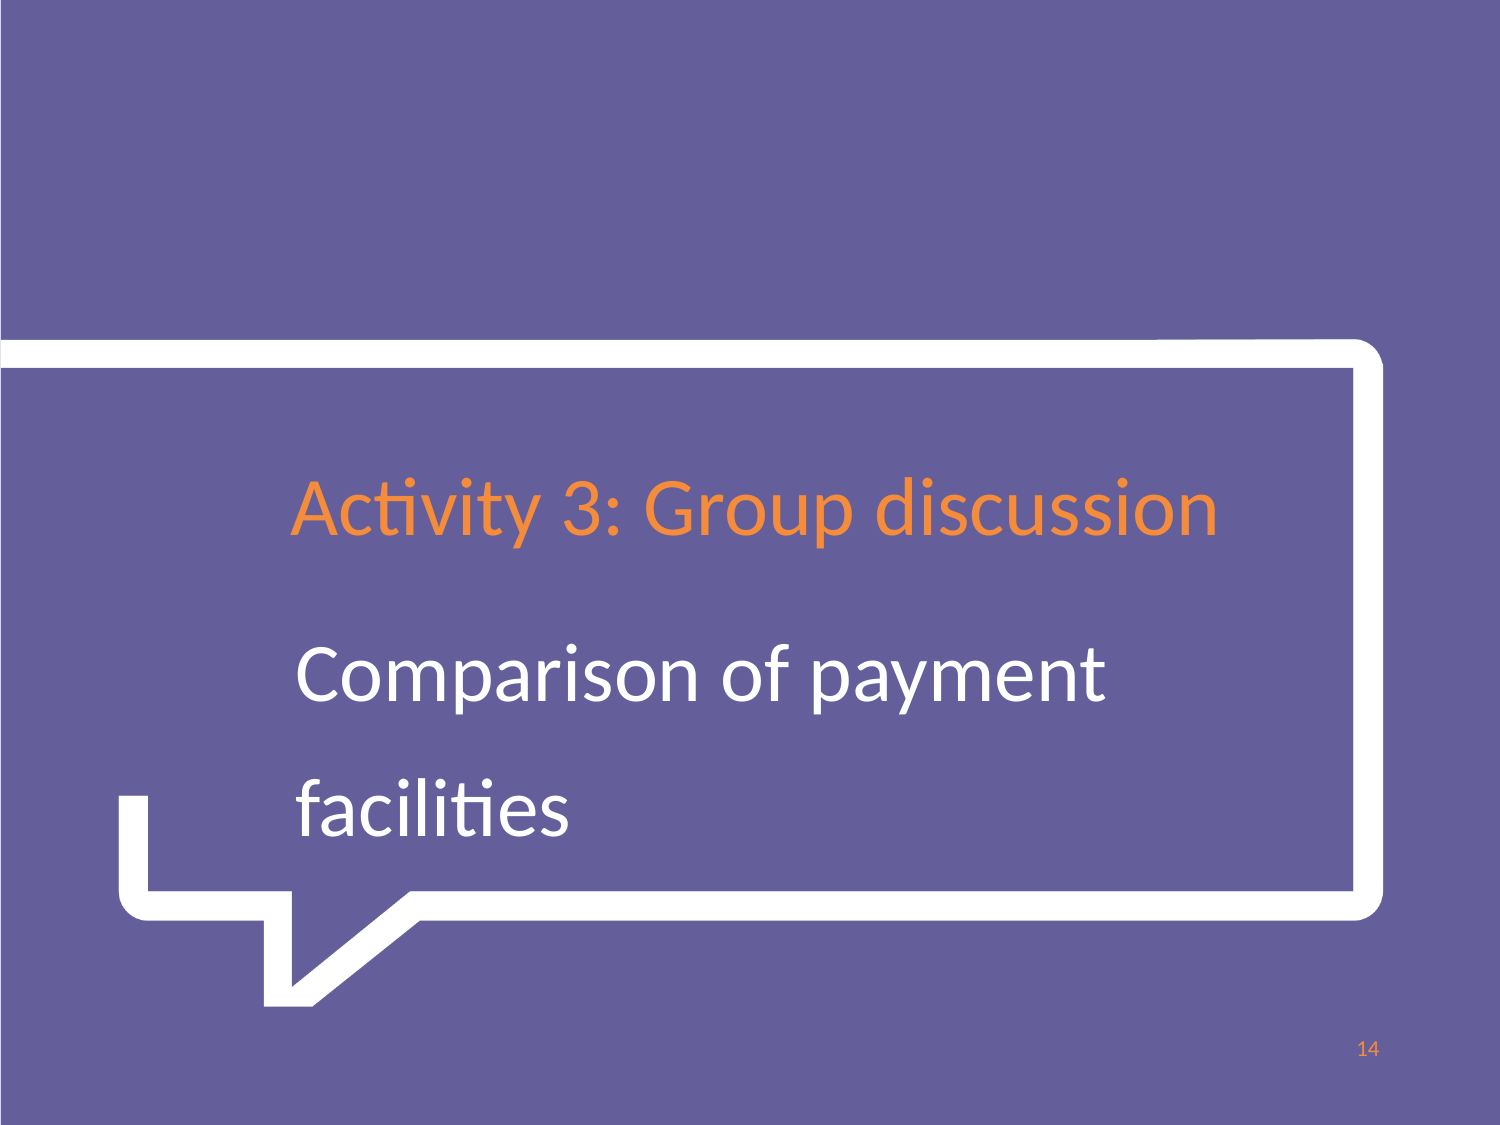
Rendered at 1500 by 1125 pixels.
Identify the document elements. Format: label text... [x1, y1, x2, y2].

text_box Activity 3: Group discussion [275, 456, 1263, 561]
picture [0, 0, 1500, 1125]
slide_number 14 [1353, 1035, 1381, 1062]
list Comparison of payment facilities [294, 582, 1304, 879]
